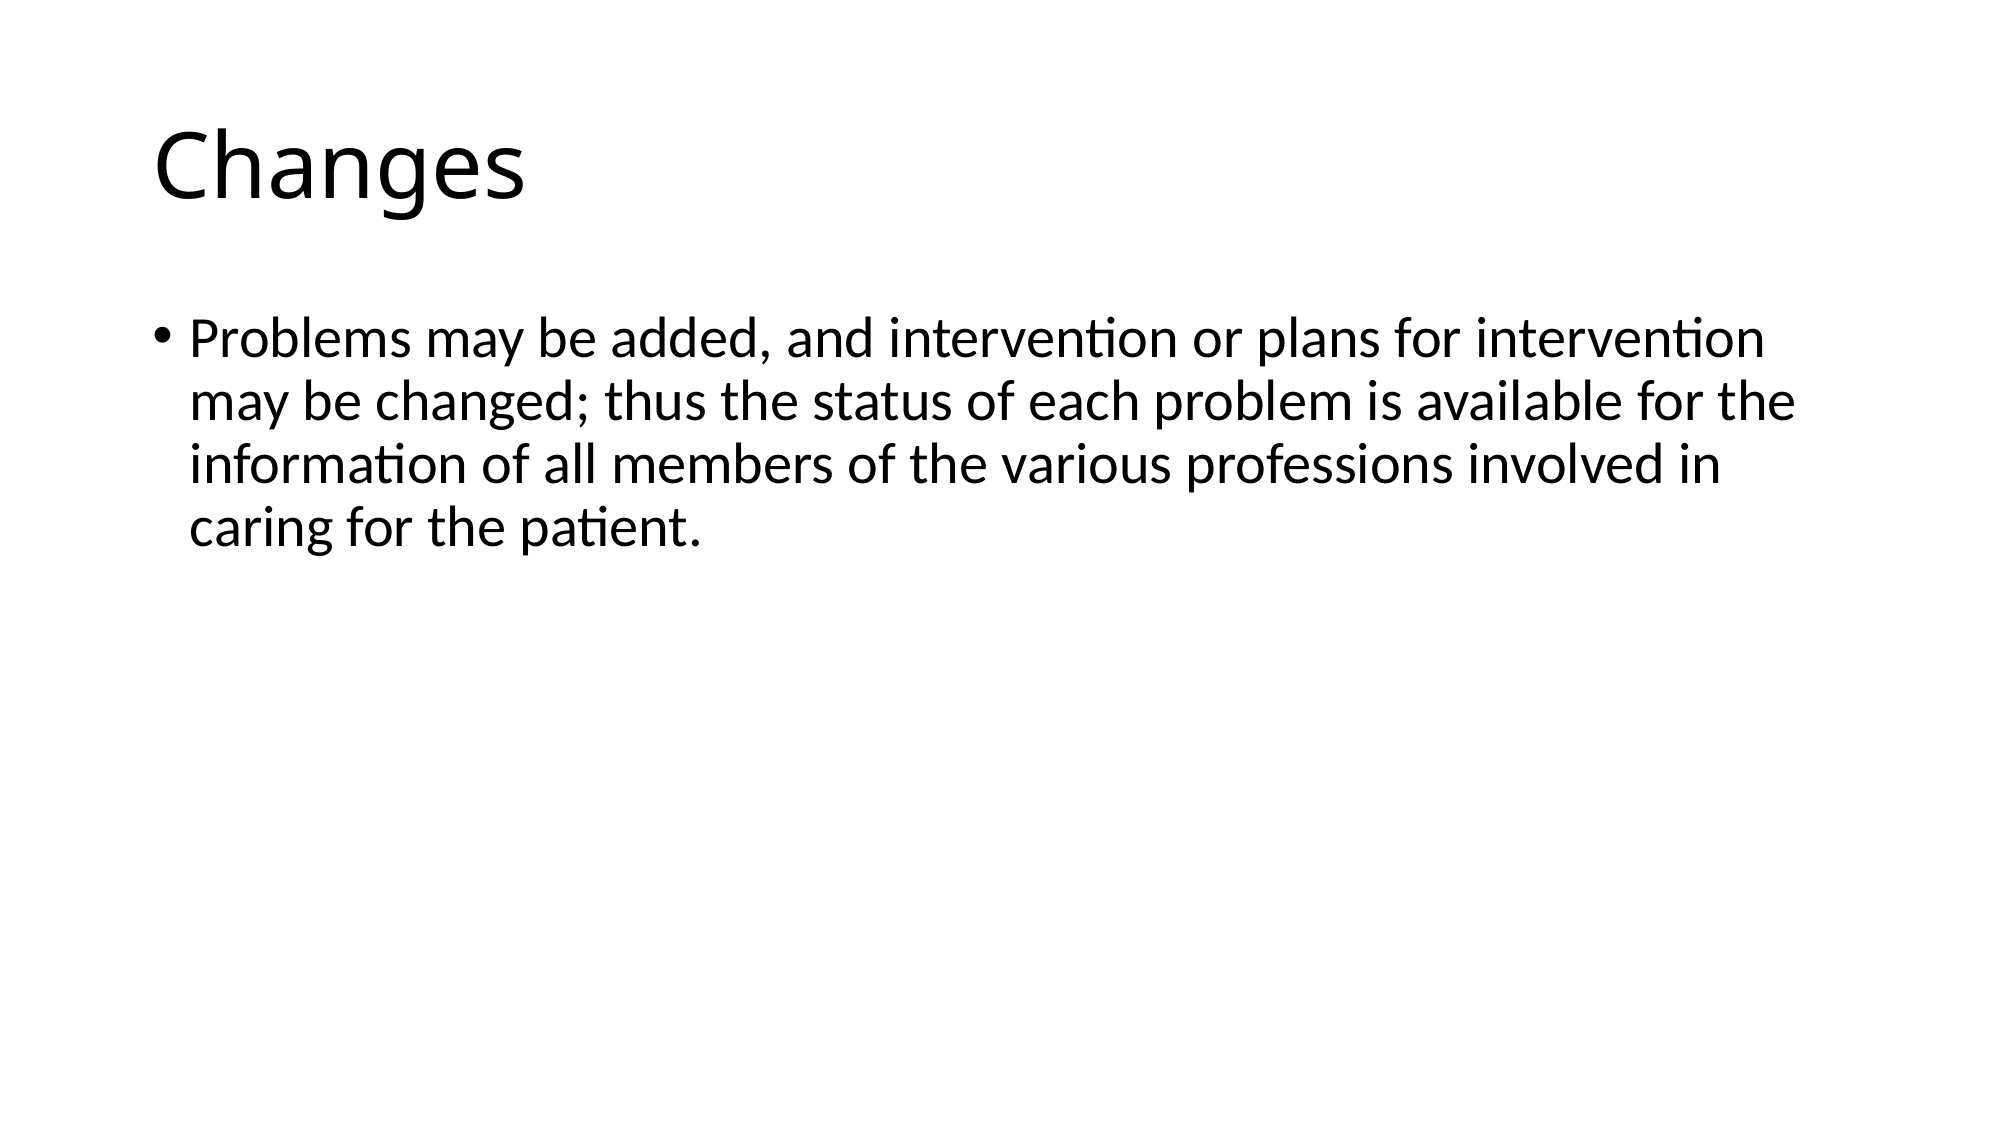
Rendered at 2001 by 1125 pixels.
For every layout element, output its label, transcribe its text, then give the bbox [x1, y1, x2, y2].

list Problems may be added, and intervention or plans for intervention may be changed; thus the status of each problem is available for the information of all members of the various professions involved in caring for the patient. [137, 299, 1863, 1014]
title Changes [137, 59, 1863, 278]
